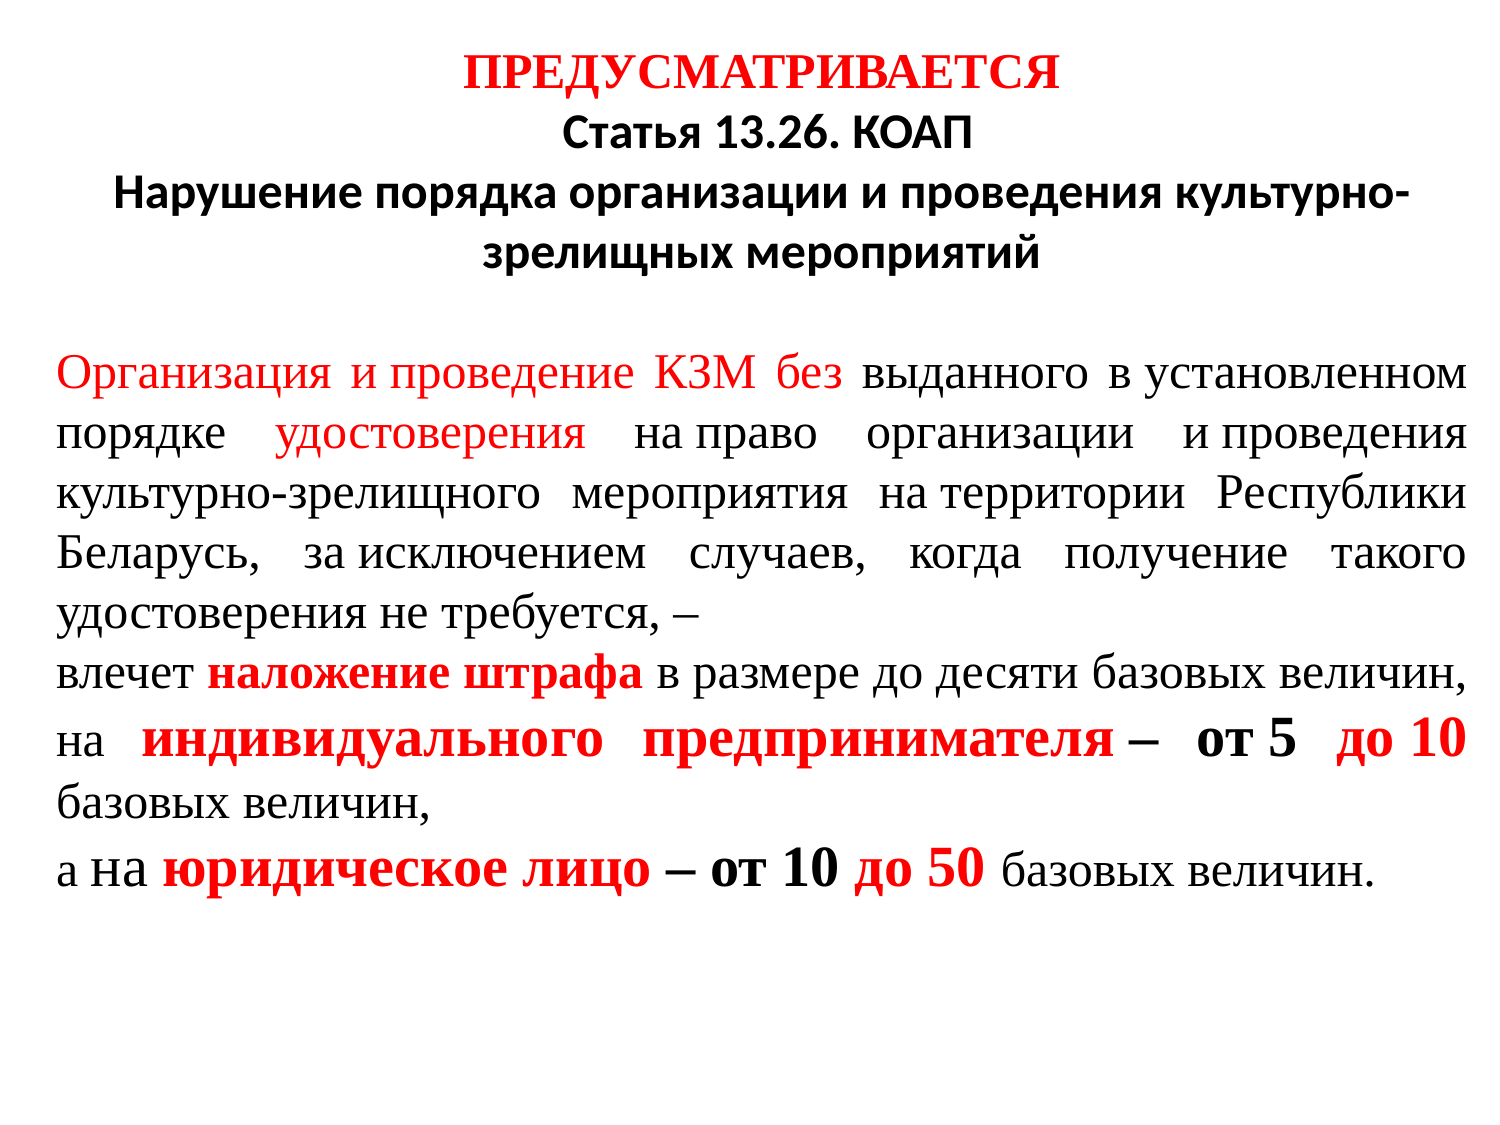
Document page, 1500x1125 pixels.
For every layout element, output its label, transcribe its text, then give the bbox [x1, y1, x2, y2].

text_box ПРЕДУСМАТРИВАЕТСЯ Статья 13.26. КОАП Нарушение порядка организации и проведения культурно-зрелищных мероприятий Организация и проведение КЗМ без выданного в установленном порядке удостоверения на право организации и проведения культурно-зрелищного мероприятия на территории Республики Беларусь, за исключением случаев, когда получение такого удостоверения не требуется, – влечет наложение штрафа в размере до десяти базовых величин, на индивидуального предпринимателя – от 5 до 10 базовых величин, а на юридическое лицо – от 10 до 50 базовых величин. [41, 30, 1483, 966]
